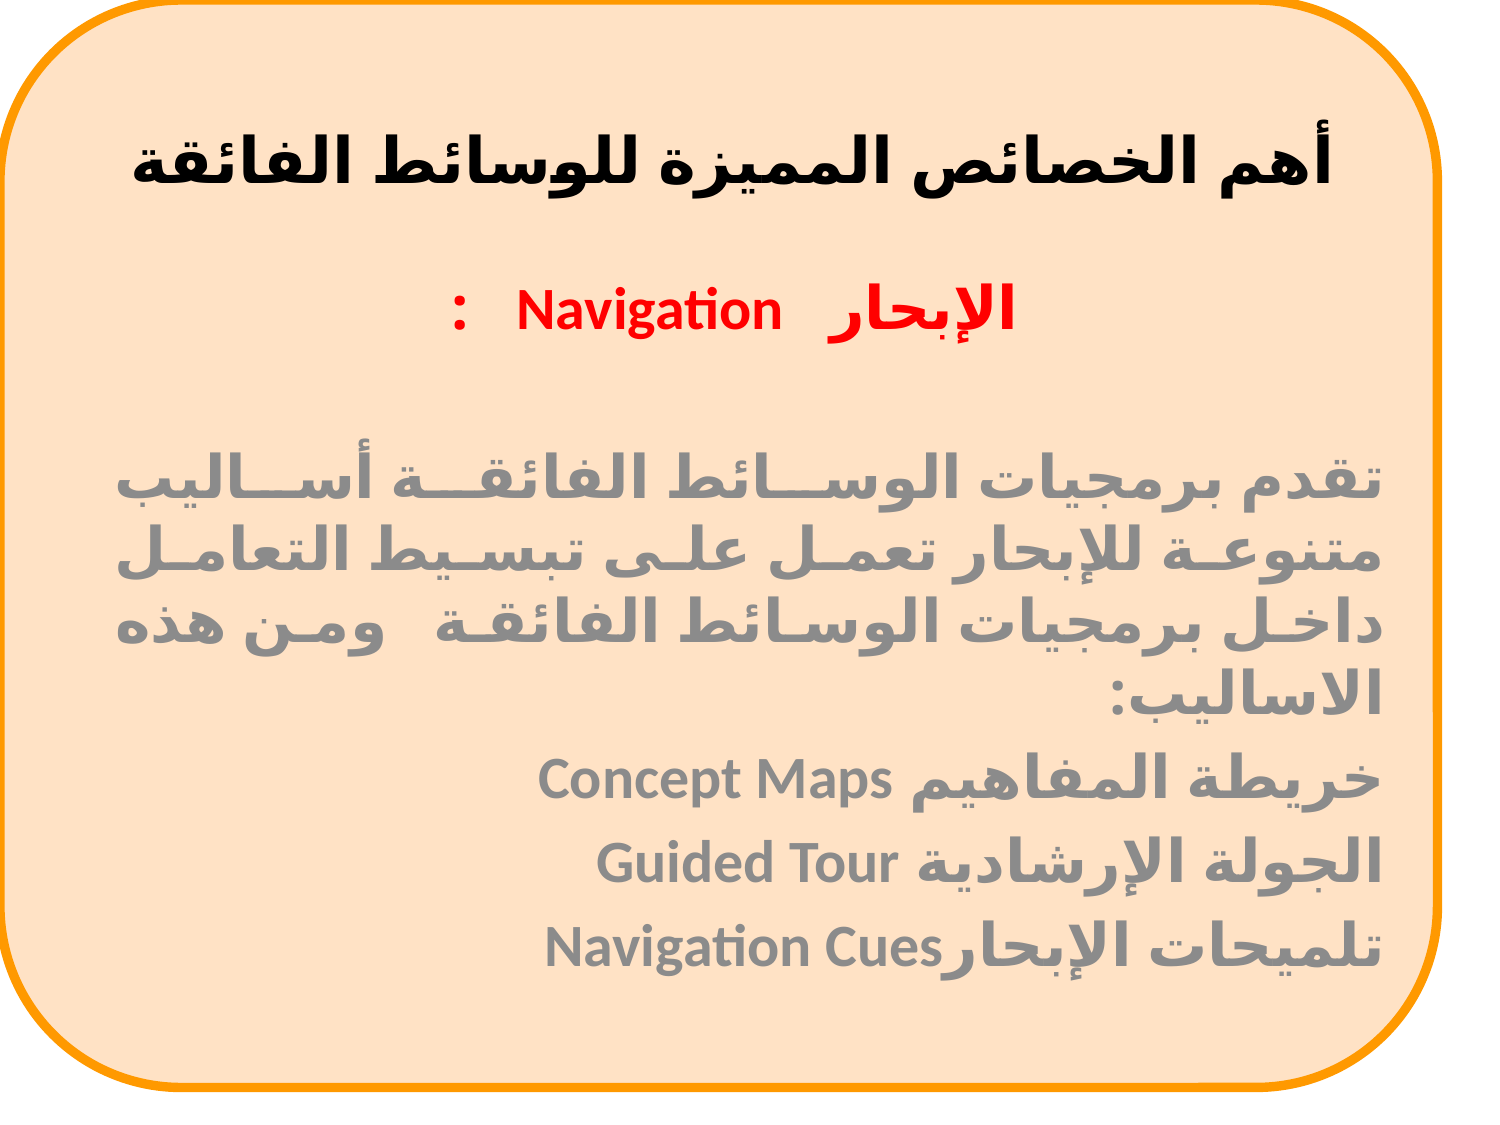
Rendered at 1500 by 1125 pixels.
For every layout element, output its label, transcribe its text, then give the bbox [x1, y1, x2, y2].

subtitle الإبحار Navigation : تقدم برمجيات الوسائط الفائقة أساليب متنوعة للإبحار تعمل على تبسيط التعامل داخل برمجيات الوسائط الفائقة ومن هذه الاساليب: خريطة المفاهيم Concept Maps الجولة الإرشادية Guided Tour تلميحات الإبحارNavigation Cues [99, 262, 1400, 988]
title أهم الخصائص المميزة للوسائط الفائقة [75, 75, 1350, 241]
text_box [0, 0, 1438, 1088]
